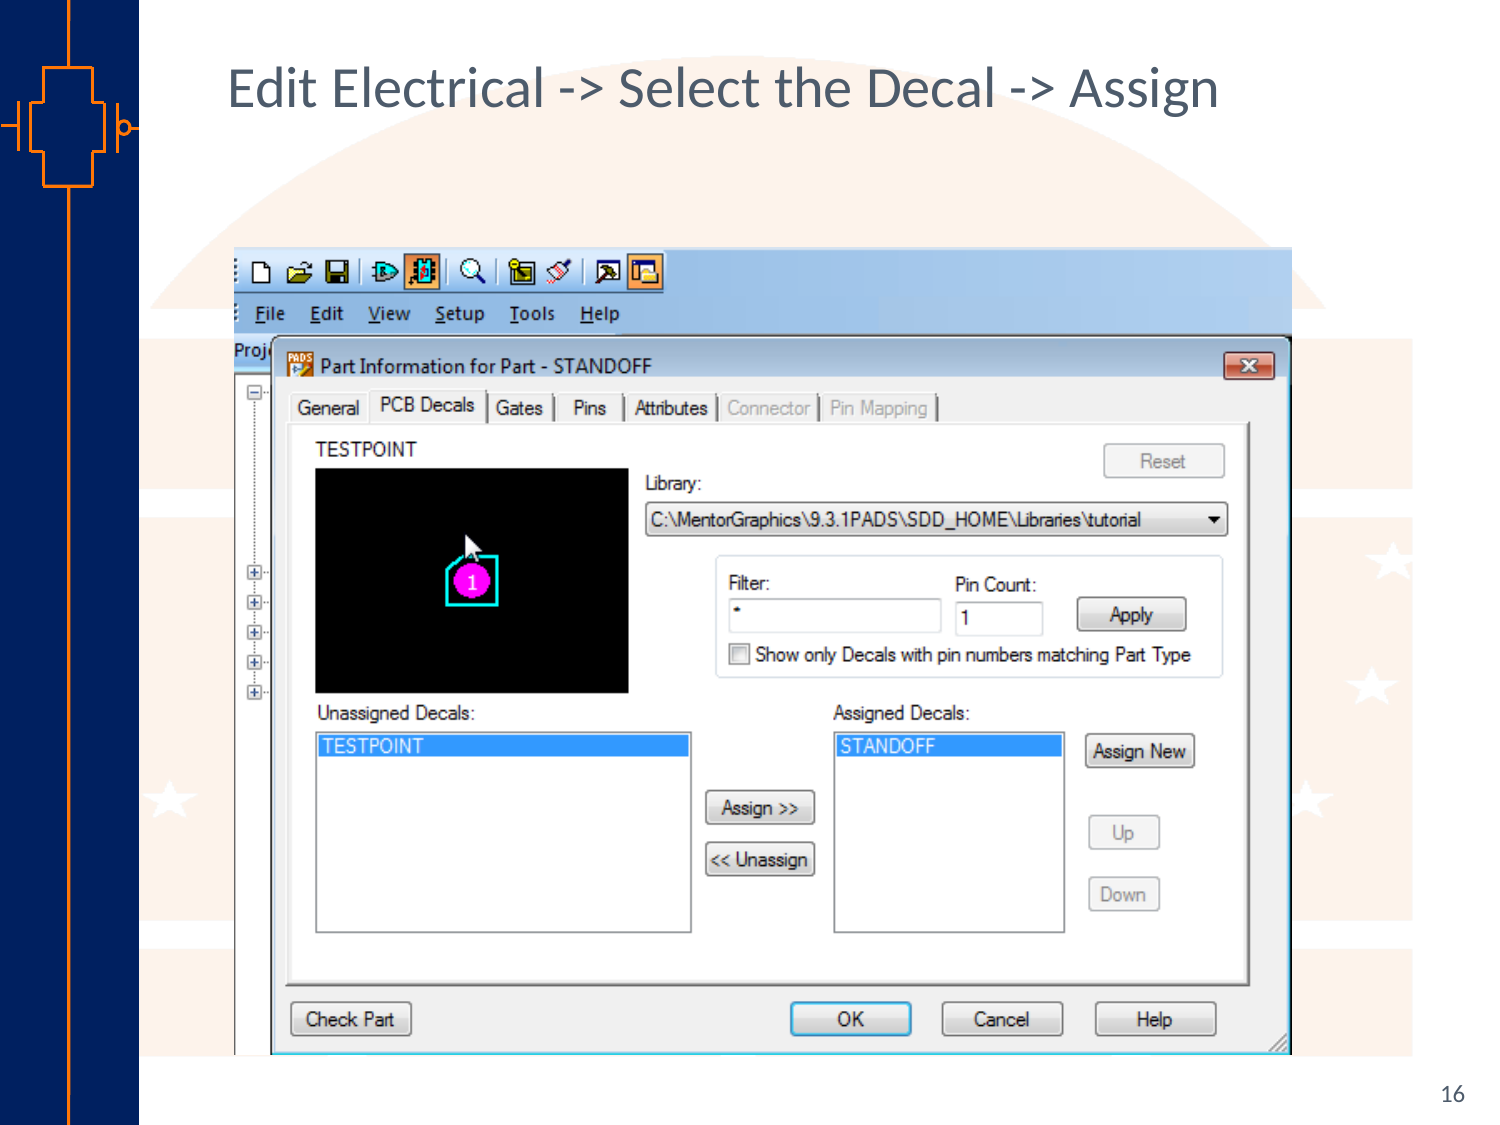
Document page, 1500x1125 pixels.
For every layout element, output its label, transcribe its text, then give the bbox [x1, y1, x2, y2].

slide_number 16 [1425, 1062, 1488, 1123]
picture [234, 247, 1292, 1055]
text_box Edit Electrical -> Select the Decal -> Assign [212, 41, 1401, 127]
